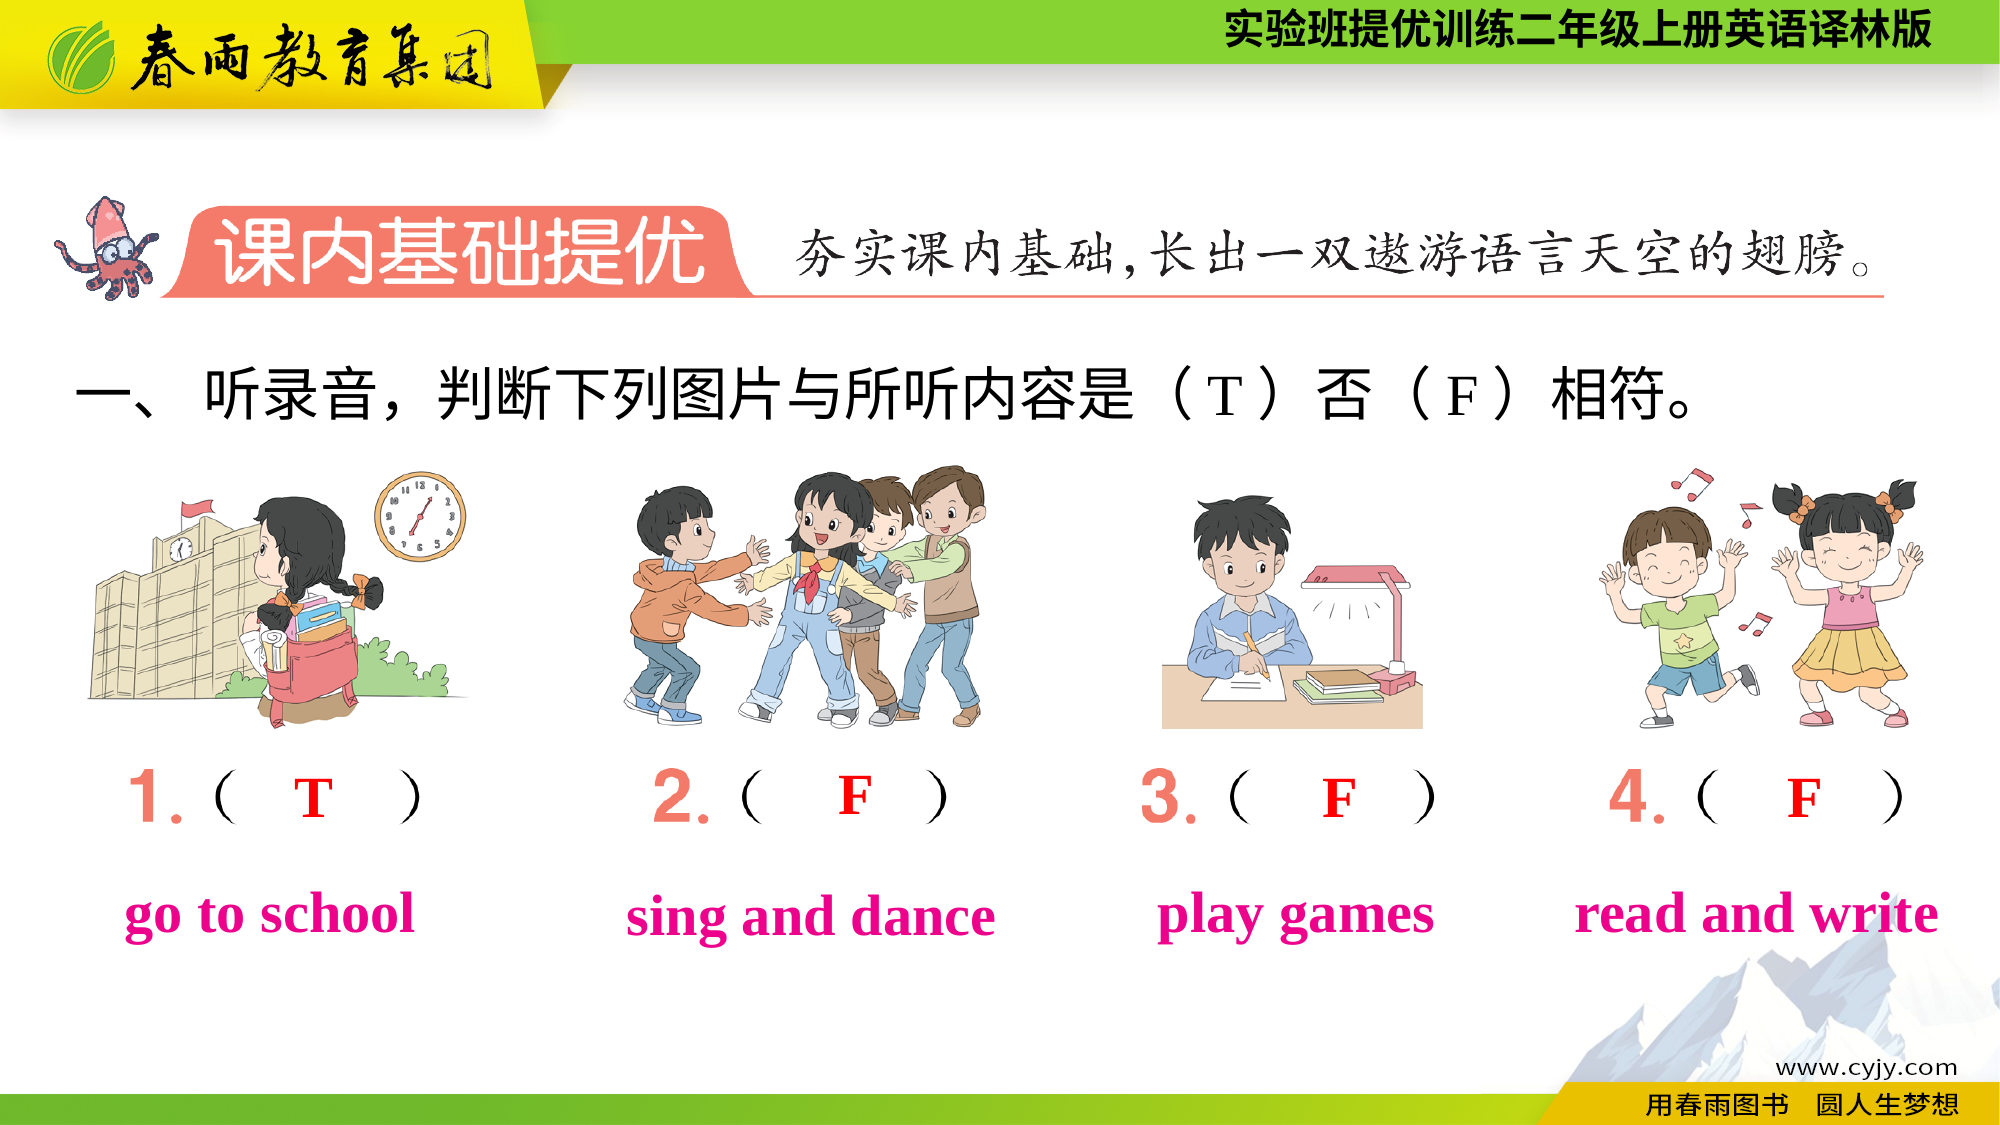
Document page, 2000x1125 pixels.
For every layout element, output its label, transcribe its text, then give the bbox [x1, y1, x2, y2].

text_box play games [1143, 866, 1451, 952]
text_box go to school [109, 866, 432, 952]
text_box sing and dance [612, 869, 1012, 955]
list 一、 听录音，判断下列图片与所听内容是（T）否（F）相符。 [59, 314, 1944, 423]
picture [0, 0, 2000, 1125]
text_box read and write [1559, 866, 1955, 952]
